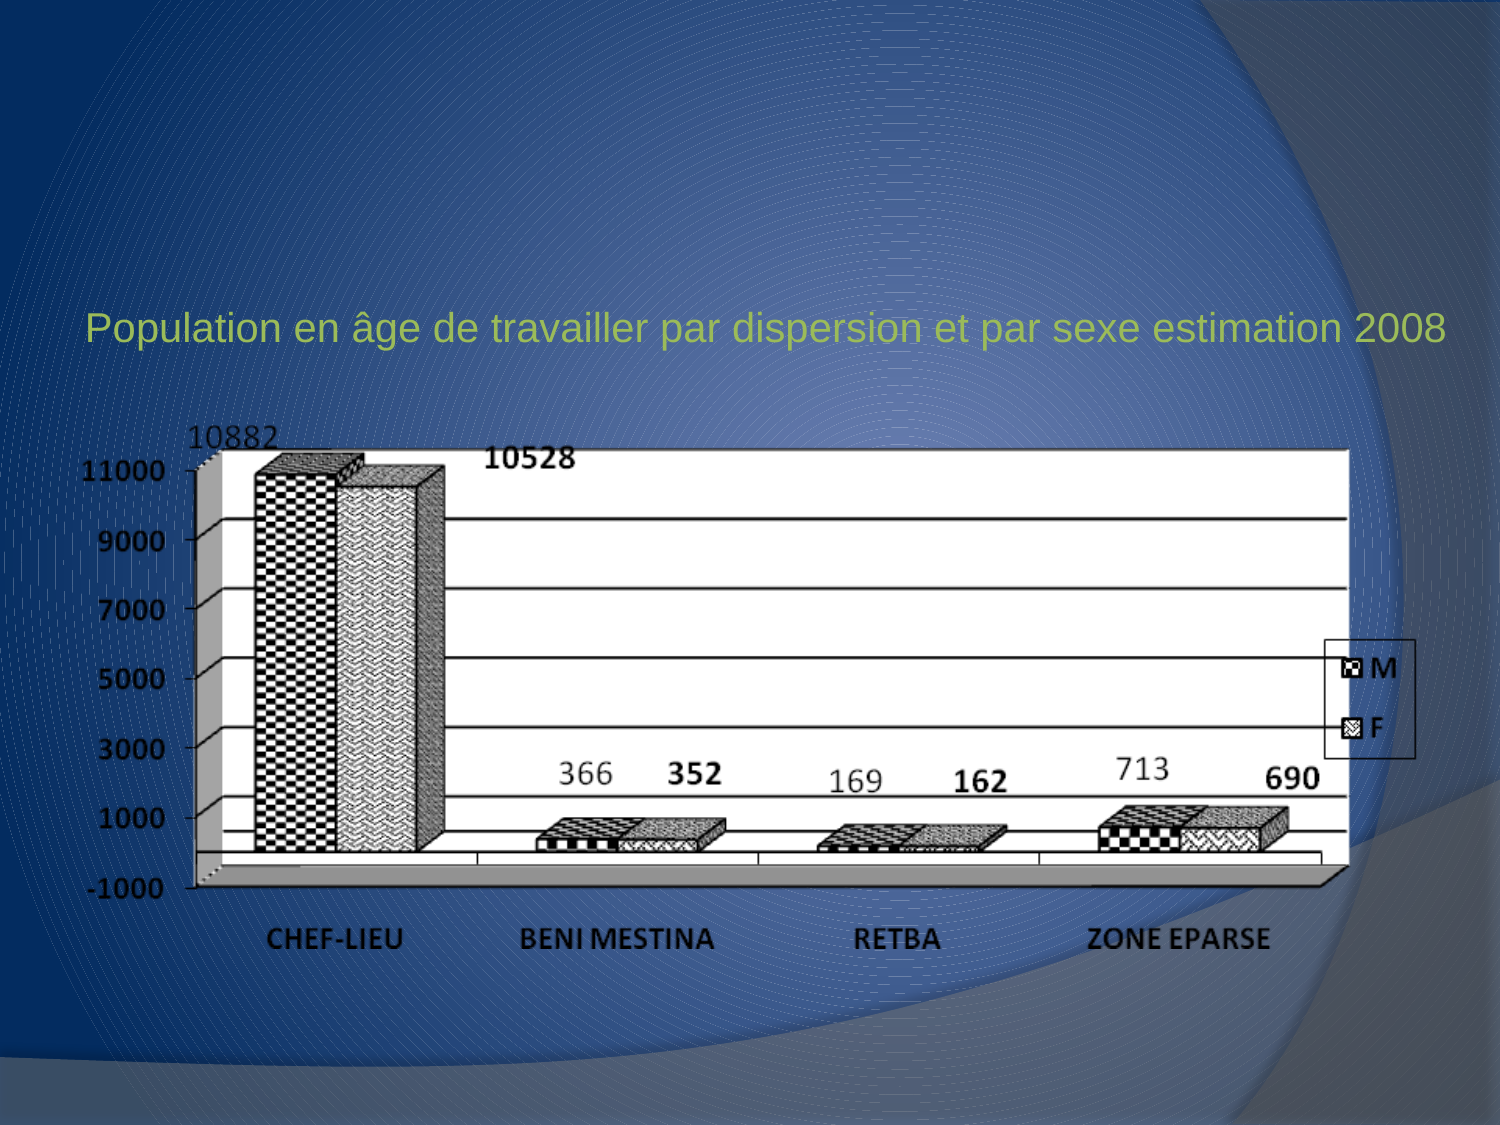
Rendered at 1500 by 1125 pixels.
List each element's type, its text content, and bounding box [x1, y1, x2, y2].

text_box Population en âge de travailler par dispersion et par sexe estimation 2008 [70, 292, 1500, 358]
picture [0, 409, 1422, 985]
